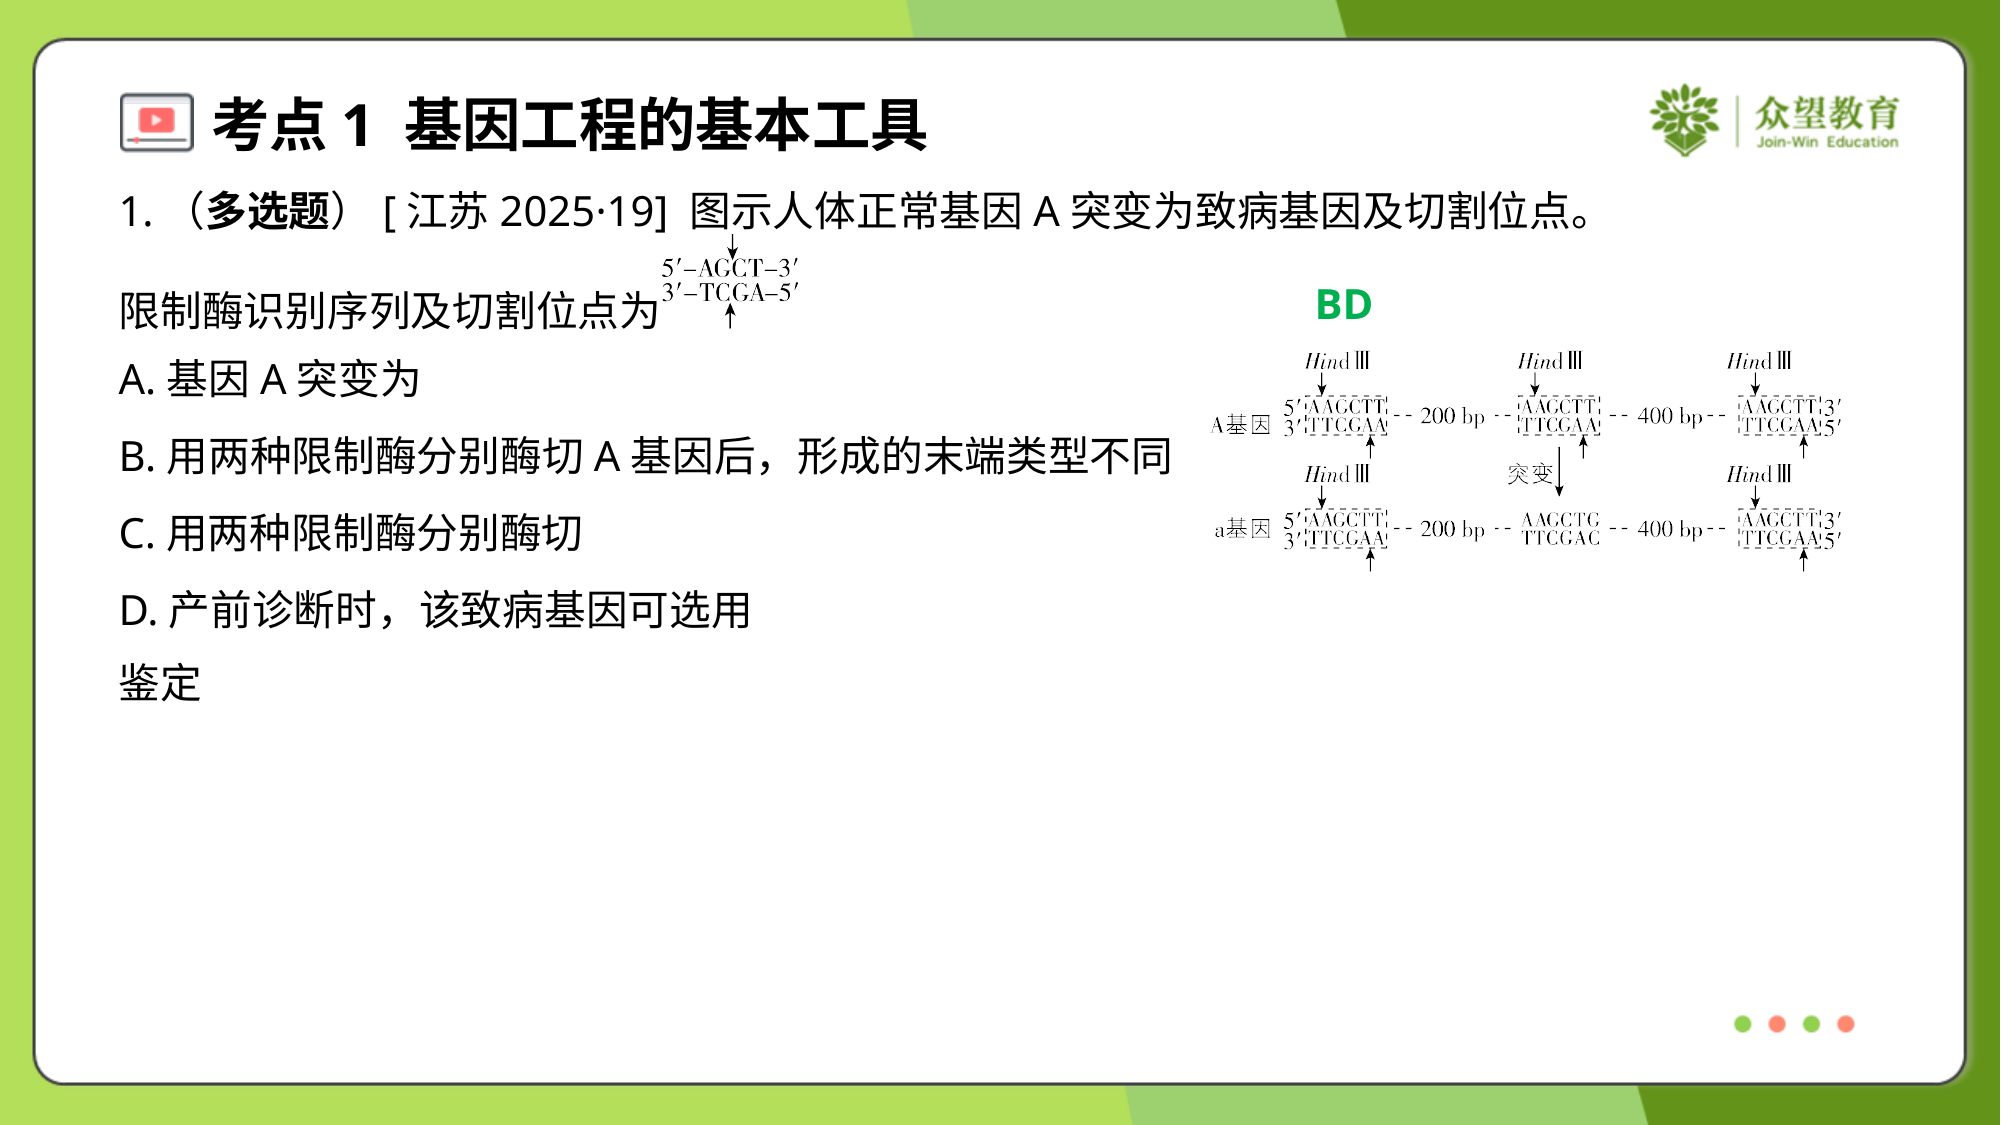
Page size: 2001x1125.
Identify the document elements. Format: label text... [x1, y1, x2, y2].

text_box BD [1298, 275, 1390, 326]
picture [0, 0, 2000, 1125]
